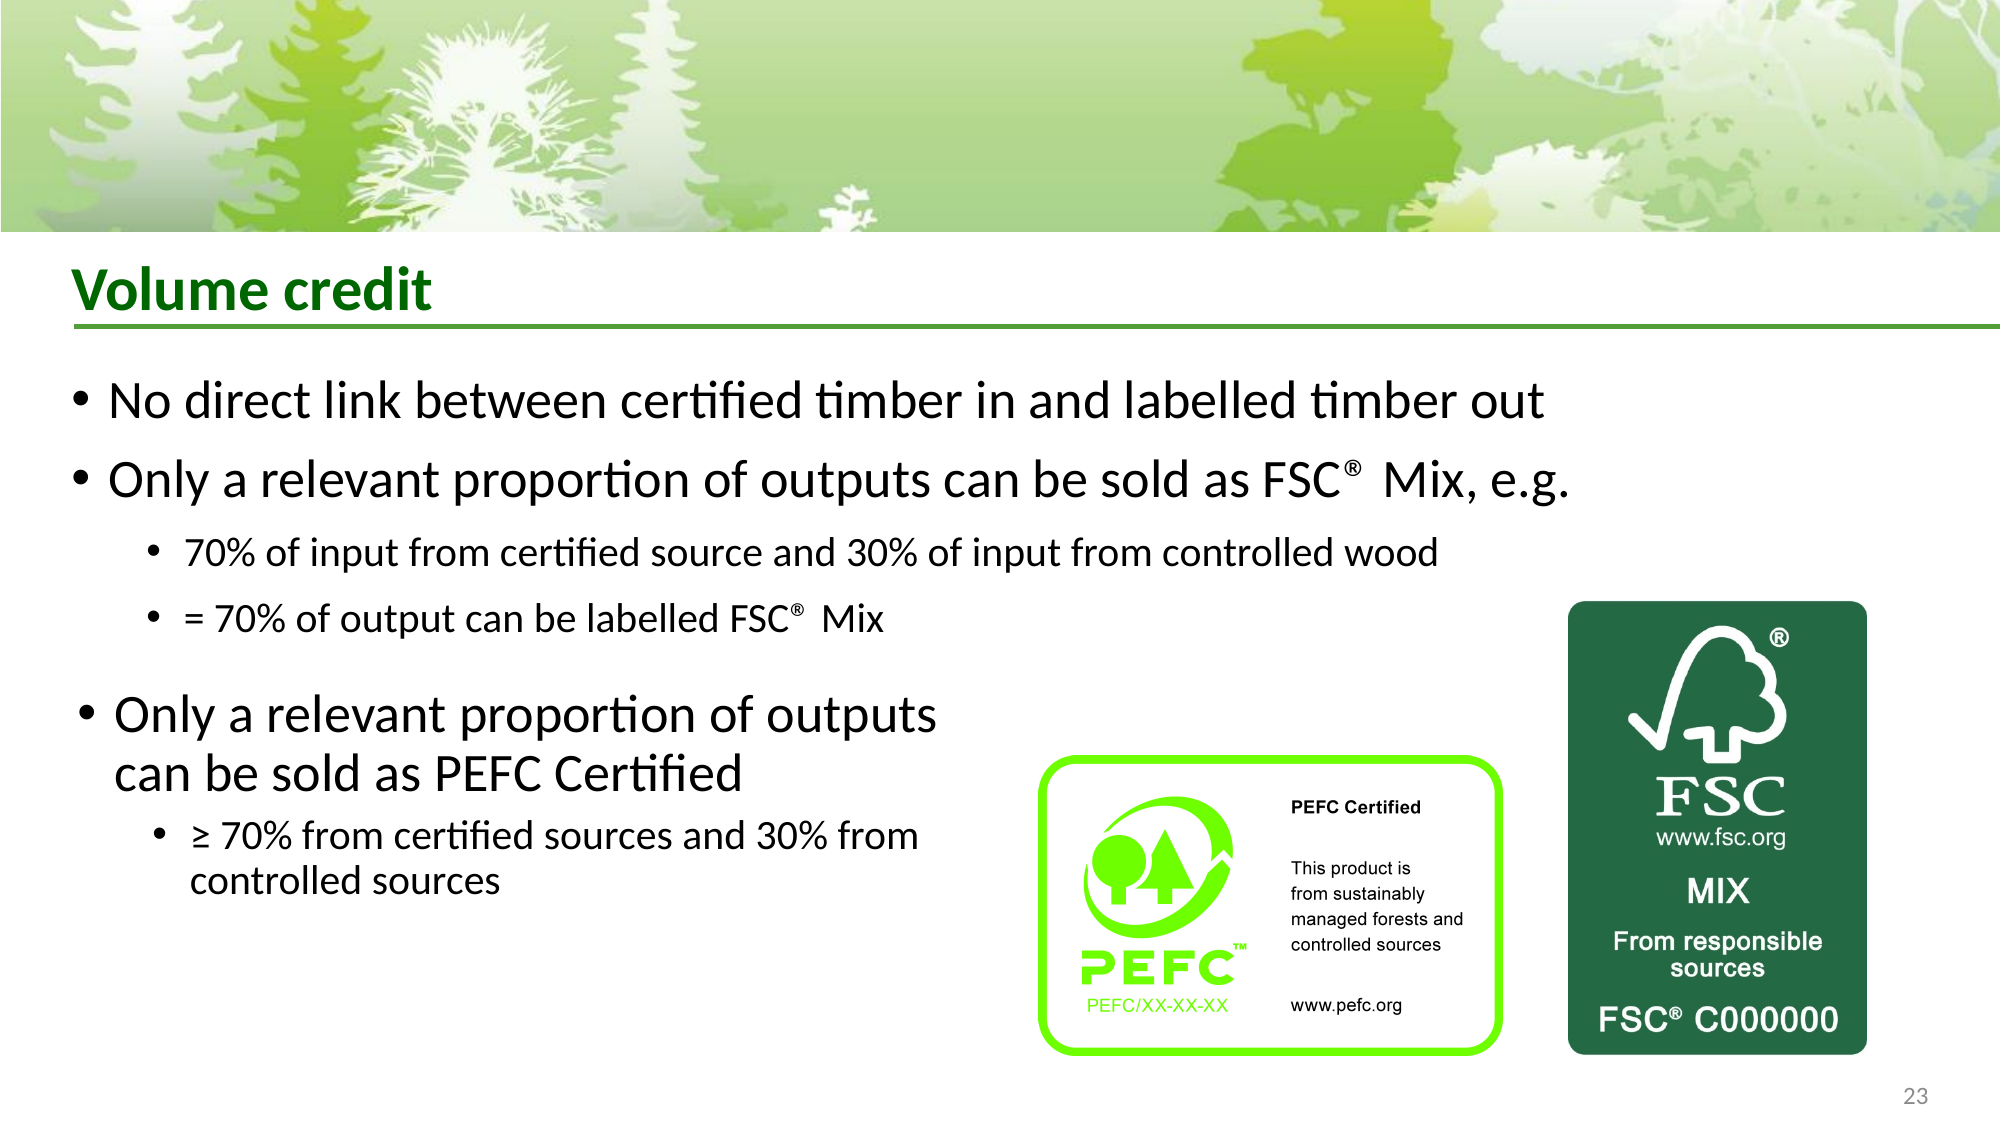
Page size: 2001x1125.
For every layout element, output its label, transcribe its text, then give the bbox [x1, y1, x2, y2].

list No direct link between certified timber in and labelled timber out Only a relevant proportion of outputs can be sold as FSC® Mix, e.g. 70% of input from certified source and 30% of input from controlled wood = 70% of output can be labelled FSC® Mix [56, 364, 1944, 829]
slide_number 23 [1493, 1065, 1944, 1125]
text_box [1038, 600, 1867, 1056]
title Volume credit [56, 181, 1782, 364]
picture [0, 0, 2000, 232]
text_box Only a relevant proportion of outputs can be sold as PEFC Certified ≥ 70% from certified sources and 30% from controlled sources [62, 678, 1008, 1037]
